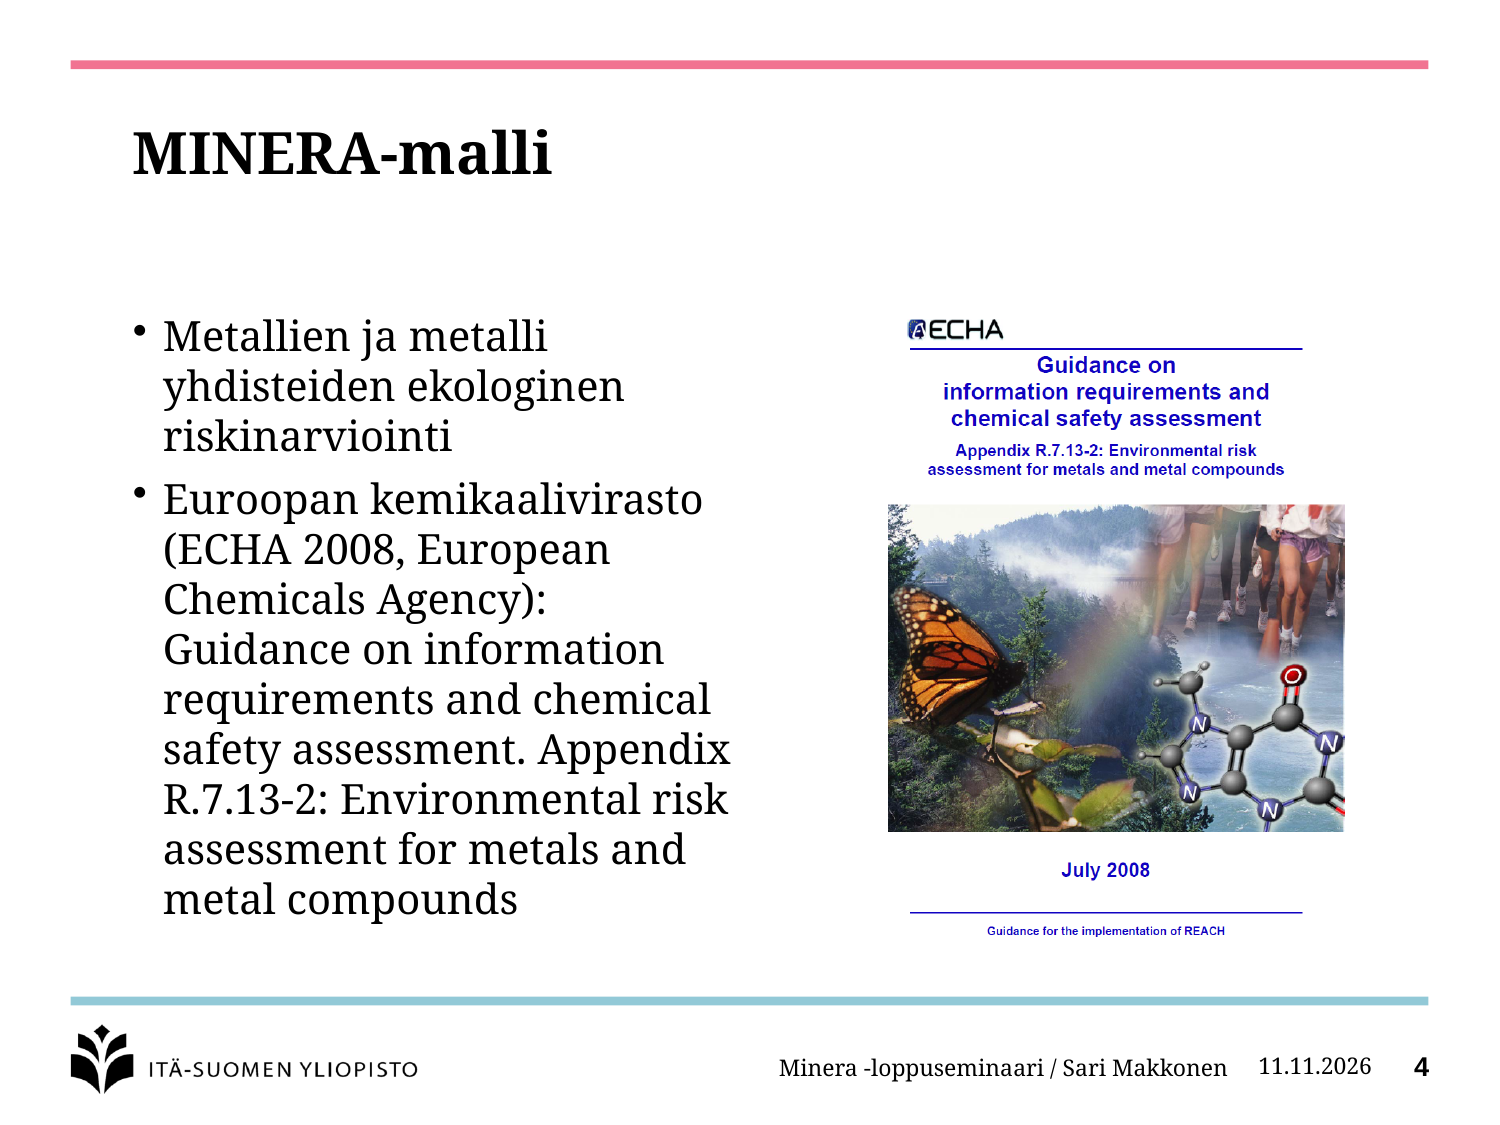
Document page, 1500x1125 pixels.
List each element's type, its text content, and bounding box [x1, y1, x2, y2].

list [864, 302, 1351, 988]
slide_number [1229, 1046, 1369, 1089]
picture [70, 1024, 422, 1094]
list Metallien ja metalli yhdisteiden ekologinen riskinarviointi Euroopan kemikaalivirasto (ECHA 2008, European Chemicals Agency): Guidance on information requirements and chemical safety assessment. Appendix R.7.13-2: Environmental risk assessment for metals and metal compounds [117, 302, 762, 988]
slide_number 4 [1369, 1046, 1430, 1089]
title MINERA-malli [117, 107, 1430, 274]
footer Minera -loppuseminaari / Sari Makkonen [500, 1046, 1229, 1089]
